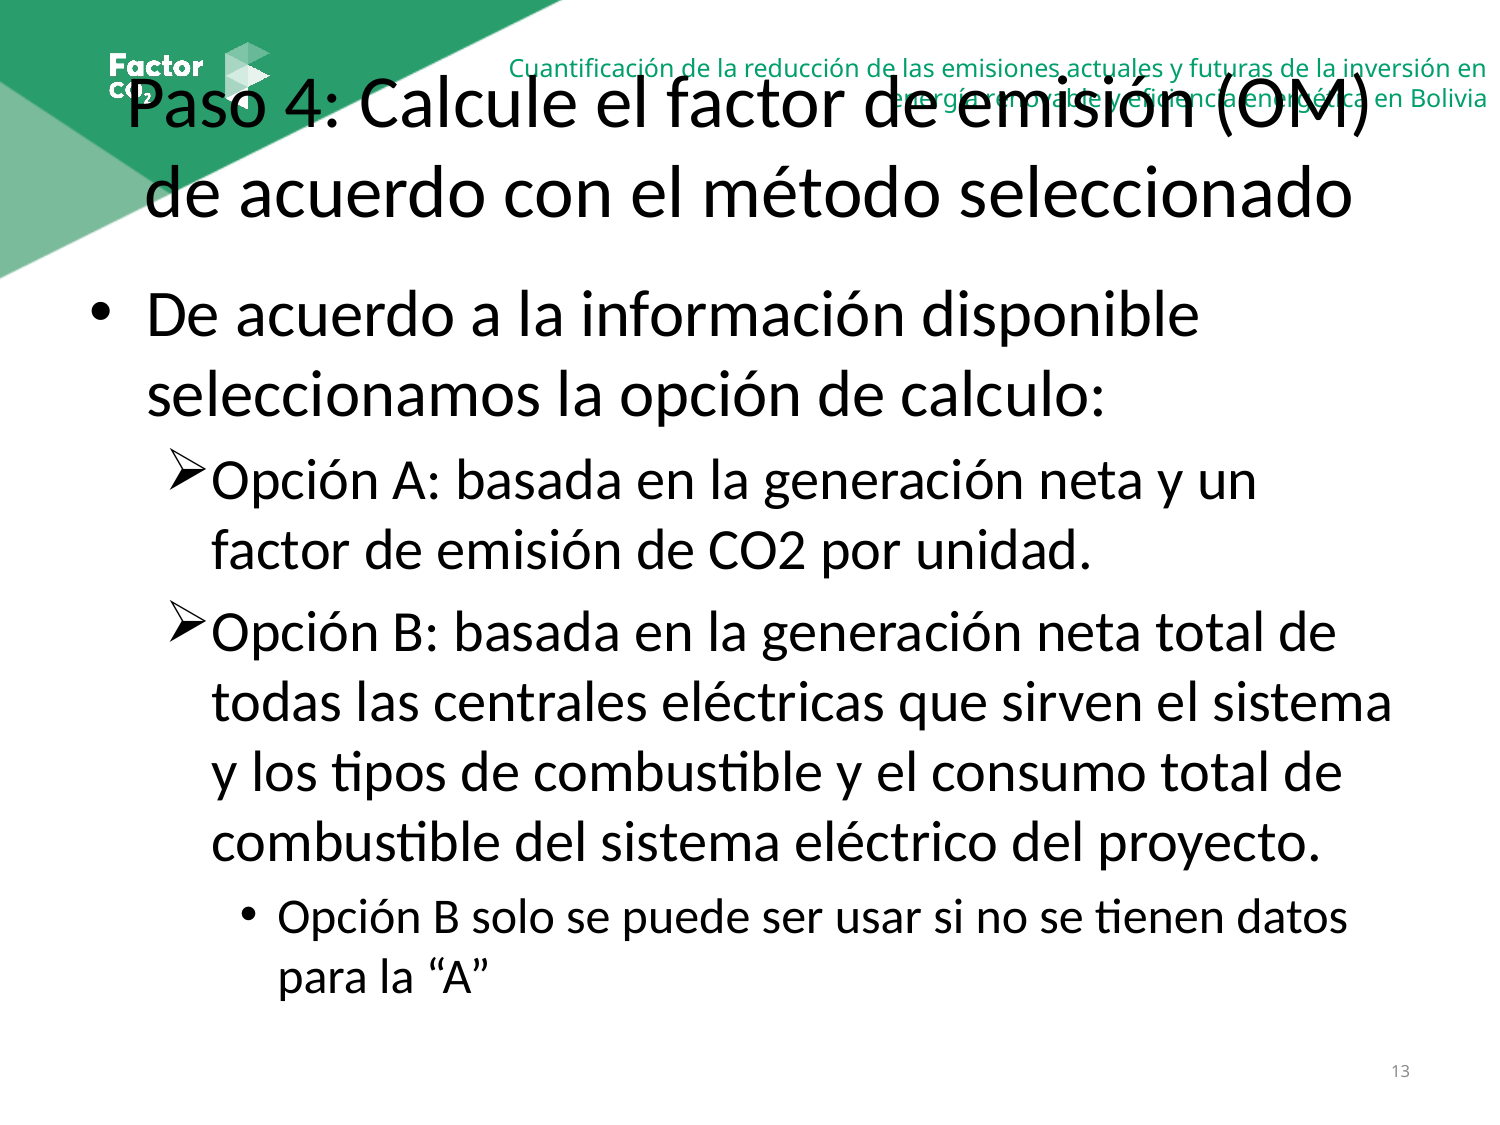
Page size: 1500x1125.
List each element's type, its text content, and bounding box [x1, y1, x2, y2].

title Paso 4: Calcule el factor de emisión (OM) de acuerdo con el método seleccionado [75, 45, 1425, 233]
list De acuerdo a la información disponible seleccionamos la opción de calculo: Opción A: basada en la generación neta y un factor de emisión de CO2 por unidad. Opción B: basada en la generación neta total de todas las centrales eléctricas que sirven el sistema y los tipos de combustible y el consumo total de combustible del sistema eléctrico del proyecto. Opción B solo se puede ser usar si no se tienen datos para la “A” [75, 262, 1425, 1005]
picture [0, 0, 1500, 1125]
slide_number 13 [1074, 1042, 1425, 1103]
